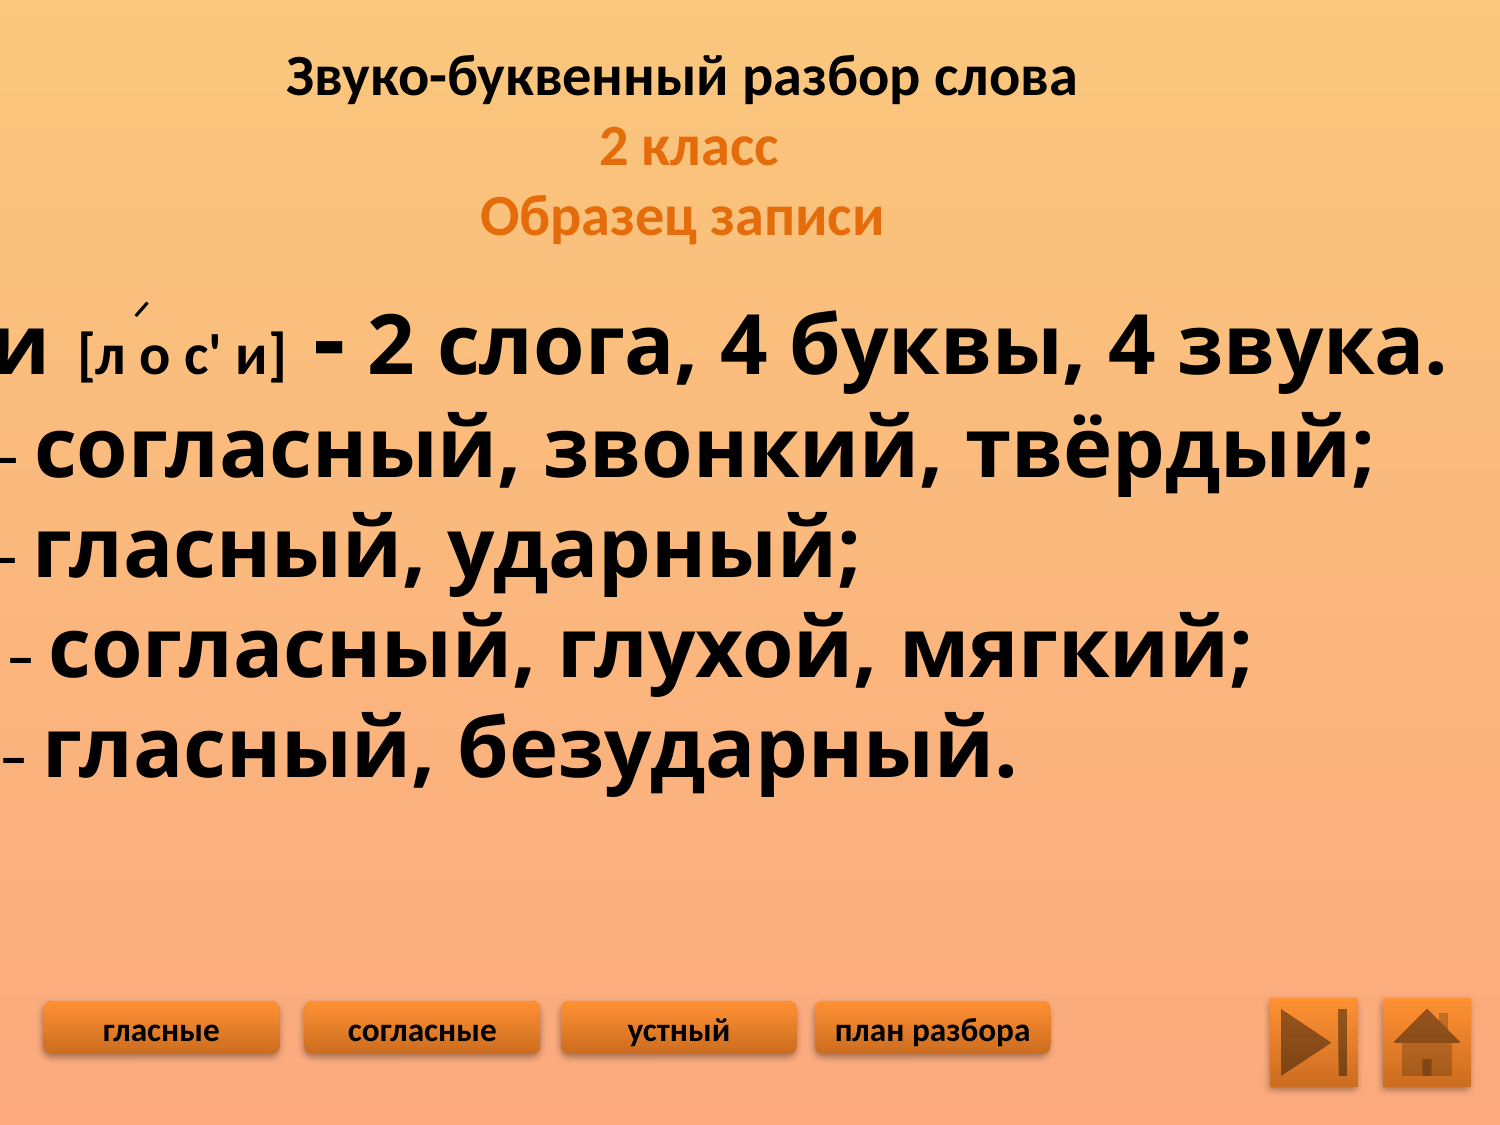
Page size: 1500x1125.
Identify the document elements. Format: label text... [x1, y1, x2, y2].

text_box согласные [304, 1001, 541, 1055]
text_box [135, 302, 148, 317]
text_box гласные [43, 1001, 280, 1055]
text_box [1382, 998, 1472, 1087]
text_box план разбора [814, 1001, 1051, 1055]
text_box Лоси [л о с' и] - 2 слога, 4 буквы, 4 звука. л [л] – согласный, звонкий, твёрдый; о [о] – гласный, ударный; с [с' ] – согласный, глухой, мягкий; и [и] – гласный, безударный. [0, 267, 1465, 802]
text_box Звуко-буквенный разбор слова 2 класс Образец записи [271, 29, 1094, 255]
text_box устный [560, 1001, 798, 1055]
text_box [1269, 998, 1359, 1087]
